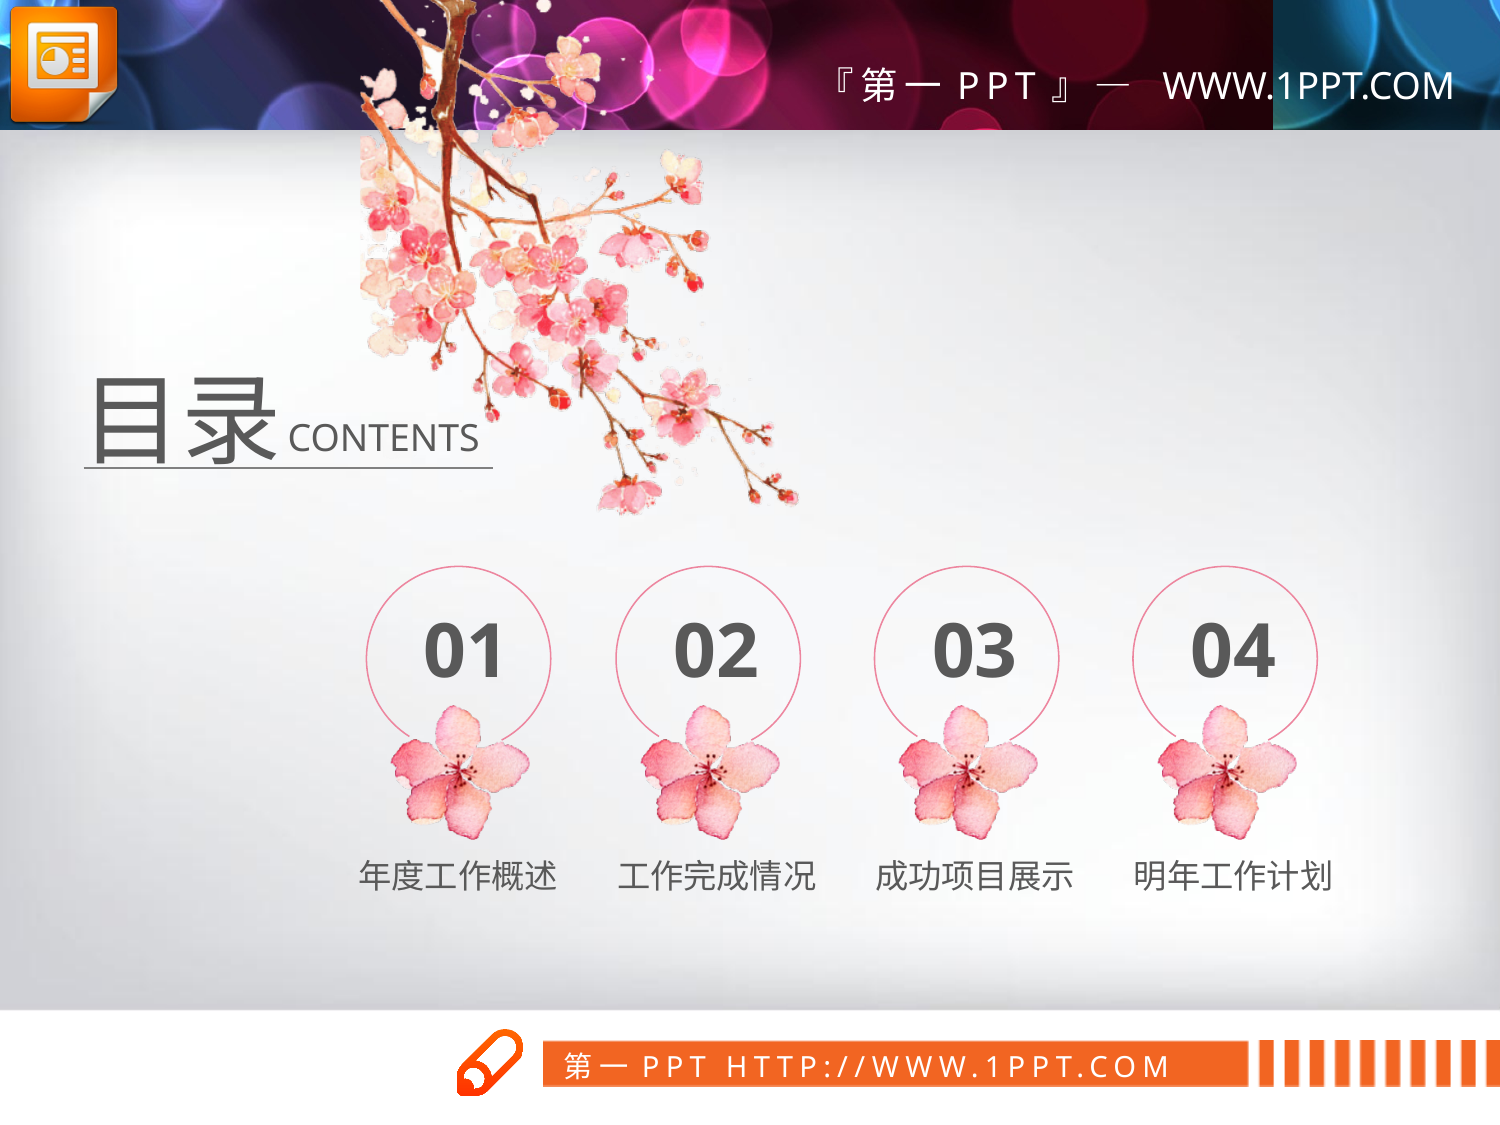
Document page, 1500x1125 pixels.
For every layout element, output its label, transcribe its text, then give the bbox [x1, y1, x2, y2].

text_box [874, 566, 1077, 897]
text_box 目录 [66, 348, 296, 484]
picture [543, 1040, 1500, 1087]
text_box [615, 566, 819, 897]
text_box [357, 566, 560, 897]
text_box CONTENTS [272, 407, 355, 466]
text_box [1132, 566, 1336, 897]
picture [0, 0, 1500, 1012]
